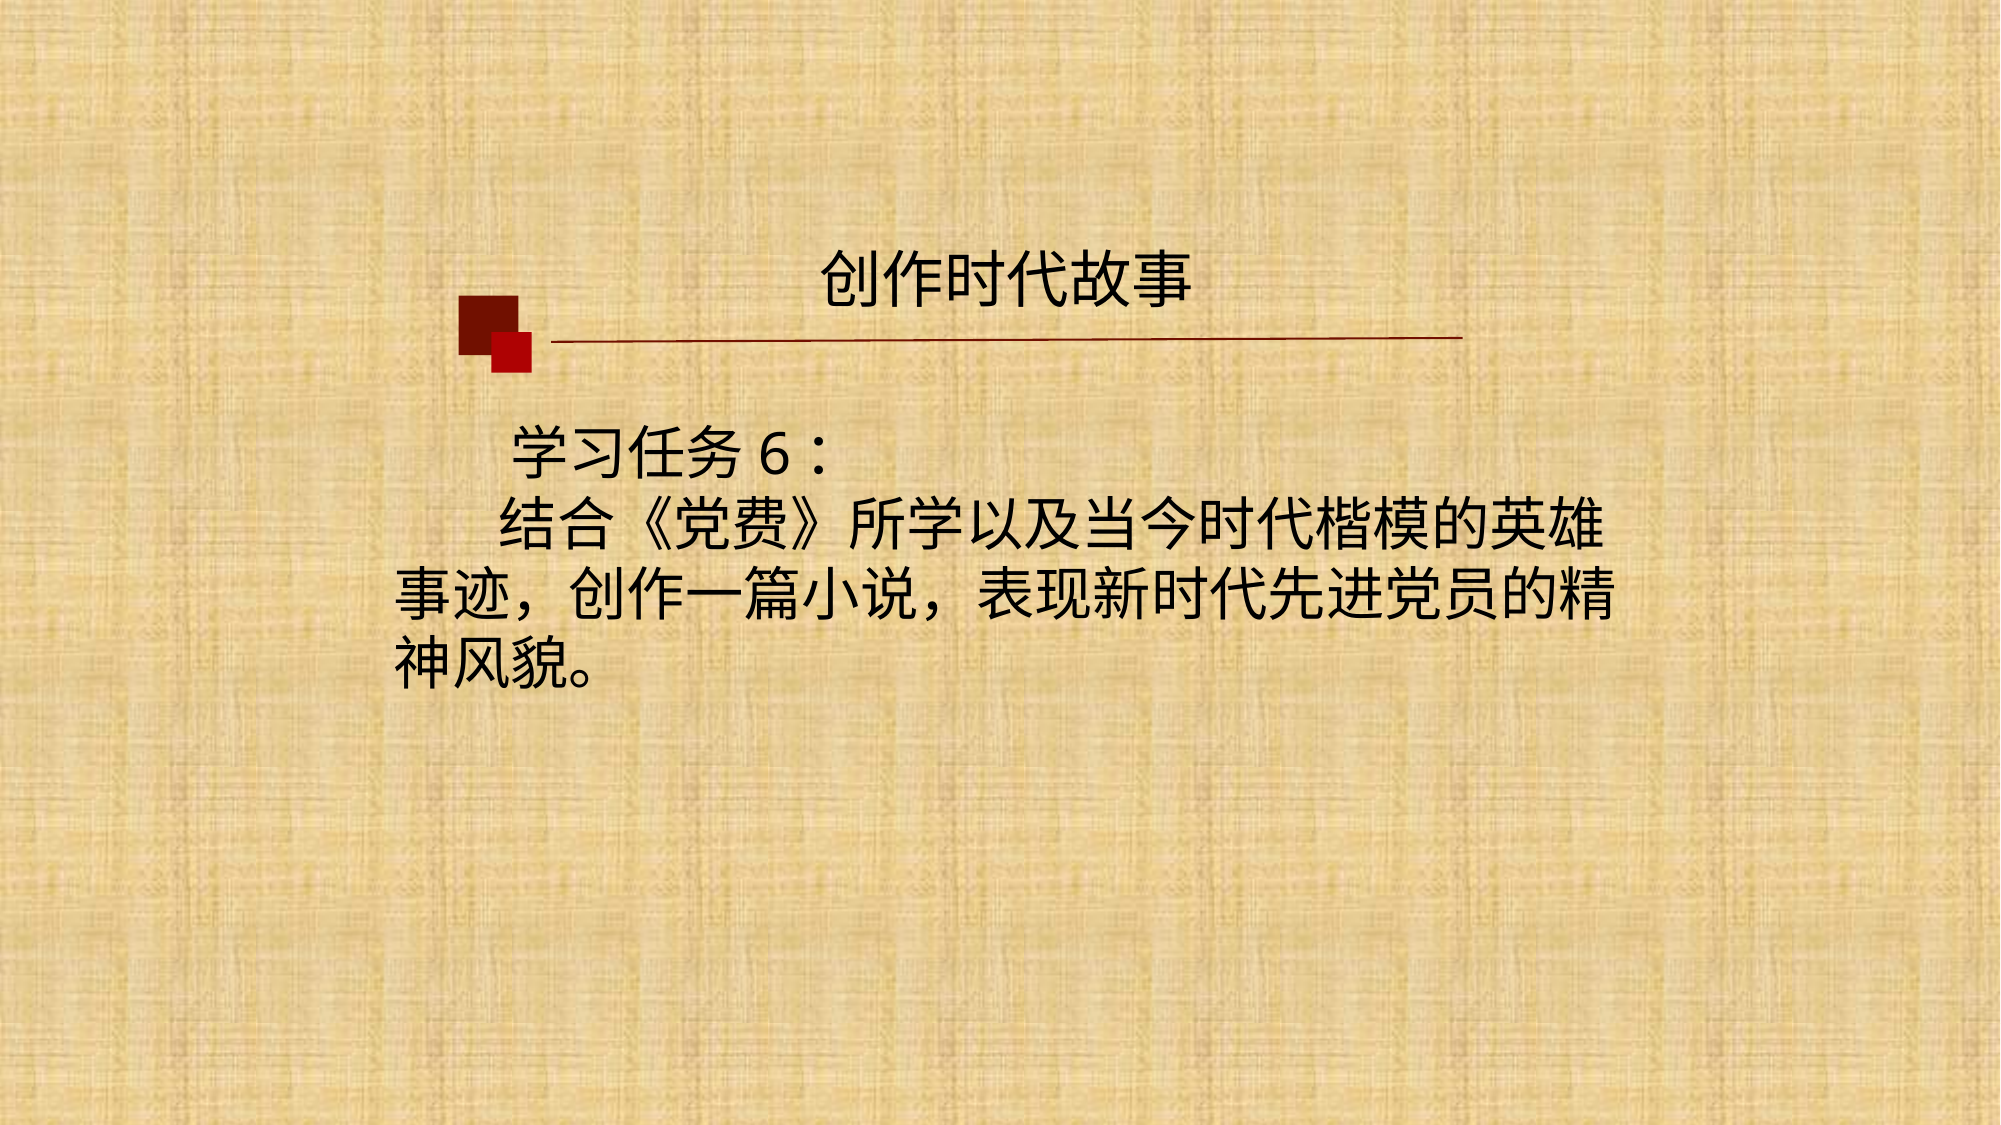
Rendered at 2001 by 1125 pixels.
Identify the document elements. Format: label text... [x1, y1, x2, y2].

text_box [458, 295, 532, 373]
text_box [551, 337, 1463, 342]
picture [0, 0, 2001, 1125]
text_box 创作时代故事 [551, 232, 1463, 322]
text_box 学习任务6： 结合《党费》所学以及当今时代楷模的英雄事迹，创作一篇小说，表现新时代先进党员的精神风貌。 [379, 409, 1635, 774]
